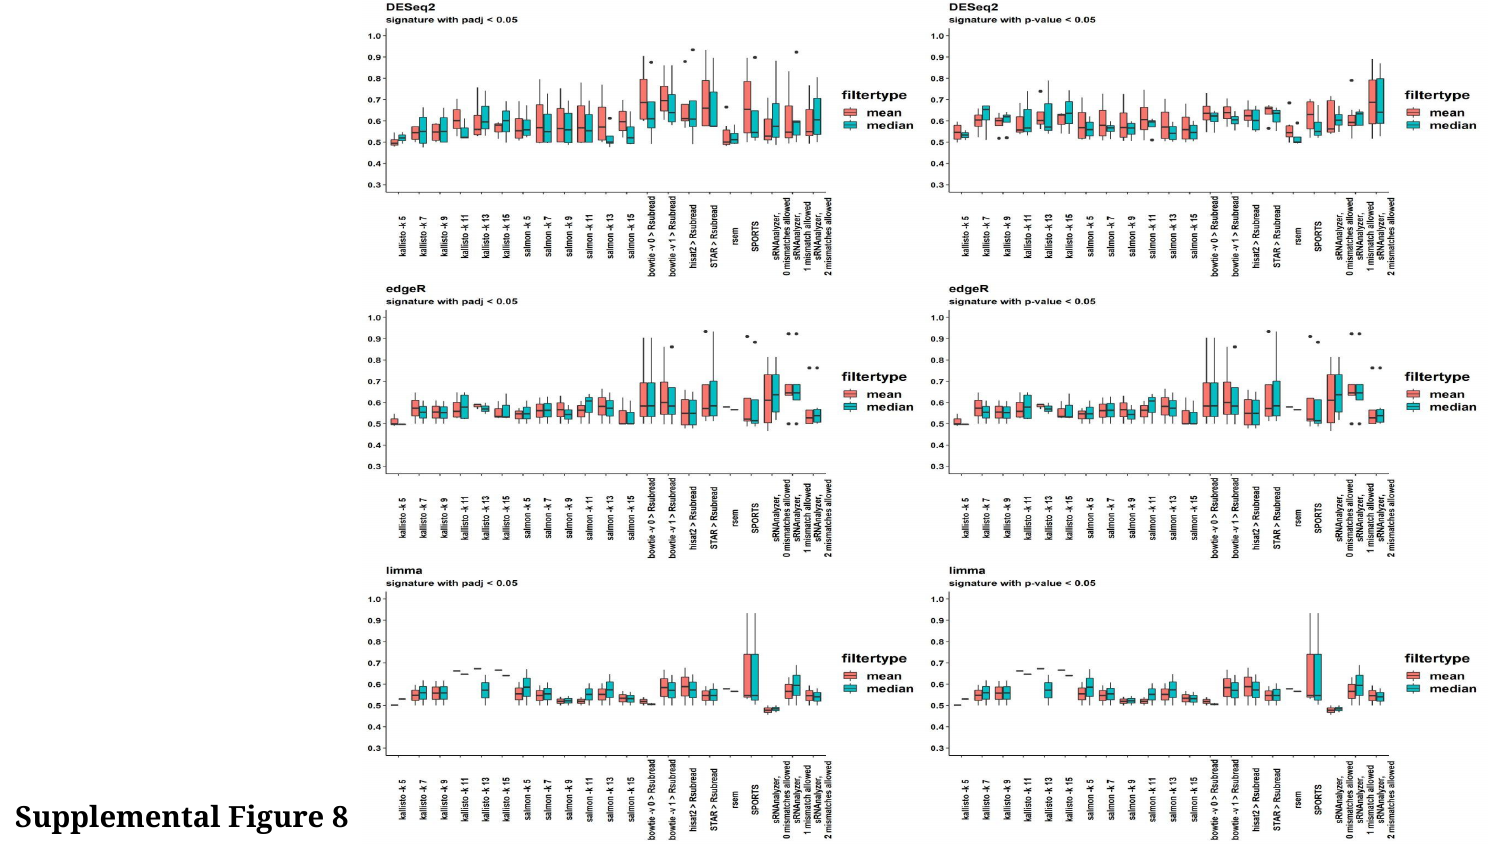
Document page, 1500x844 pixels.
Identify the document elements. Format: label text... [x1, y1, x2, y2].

text_box Supplemental Figure 8 [0, 778, 356, 844]
picture [361, 0, 1488, 844]
